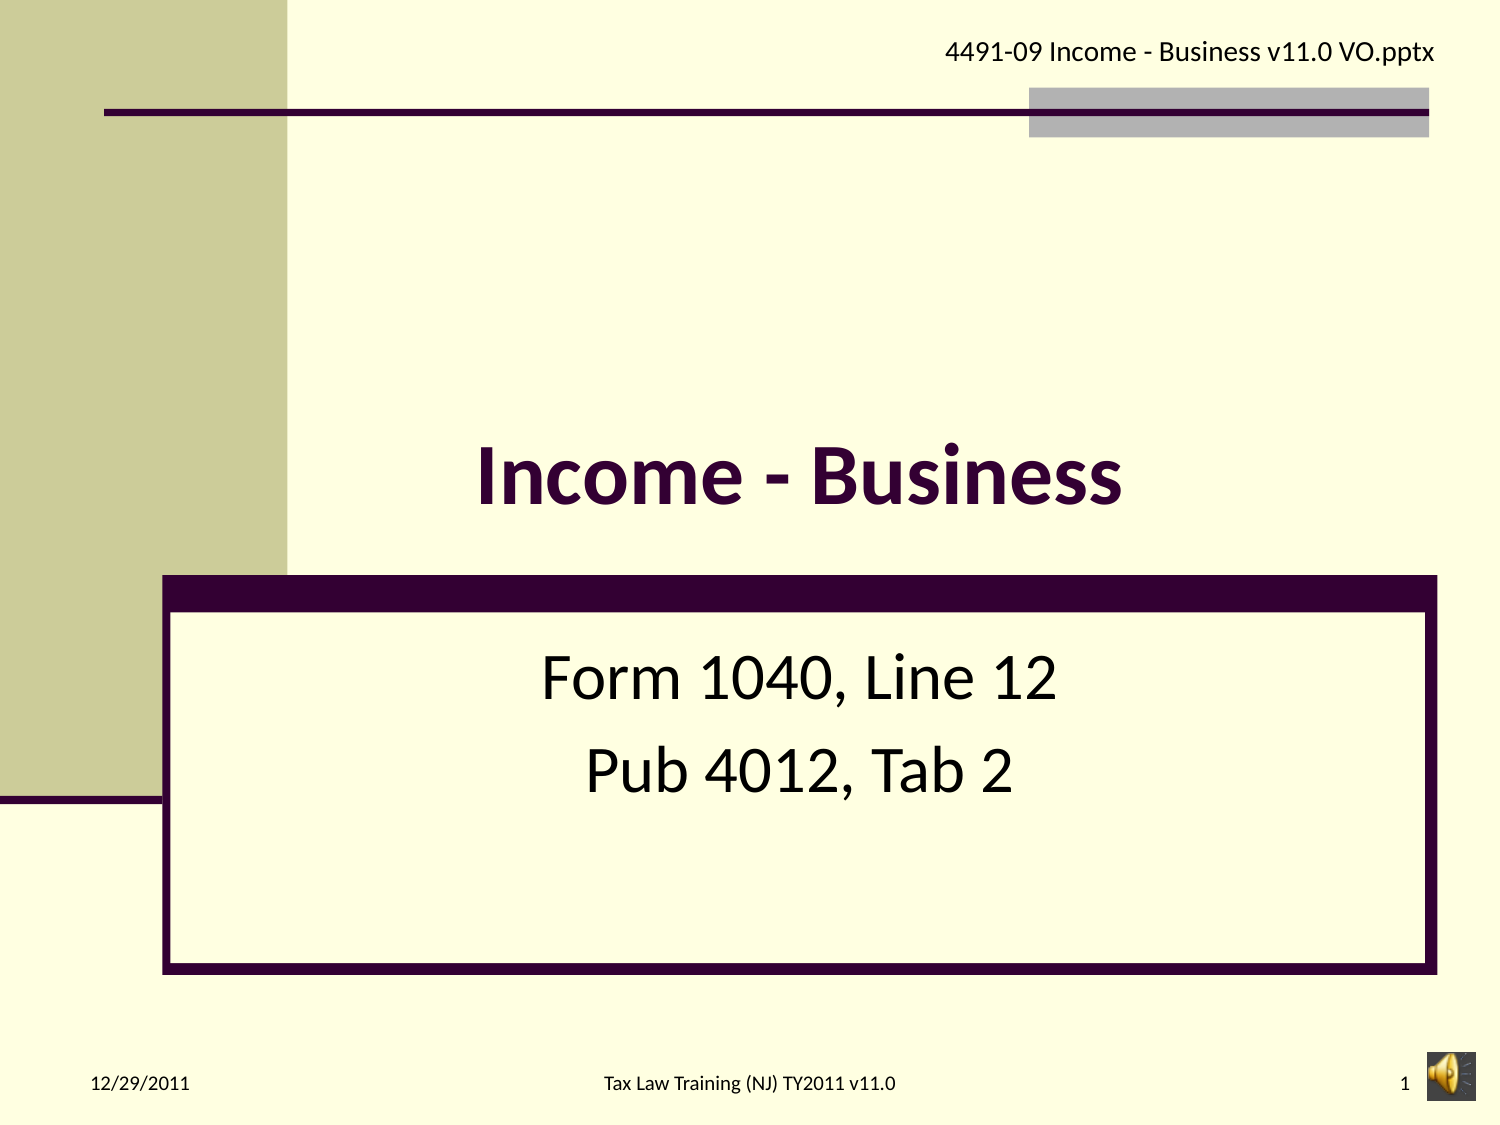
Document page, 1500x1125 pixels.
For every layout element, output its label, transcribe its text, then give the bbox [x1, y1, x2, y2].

subtitle Form 1040, Line 12 Pub 4012, Tab 2 [187, 624, 1413, 950]
title Income - Business [162, 349, 1438, 591]
picture [1426, 1051, 1477, 1102]
footer Tax Law Training (NJ) TY2011 v11.0 [512, 1049, 988, 1103]
text_box 4491-09 Income - Business v11.0 VO.pptx [487, 24, 1450, 75]
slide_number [74, 1049, 426, 1103]
slide_number 1 [1074, 1049, 1426, 1103]
